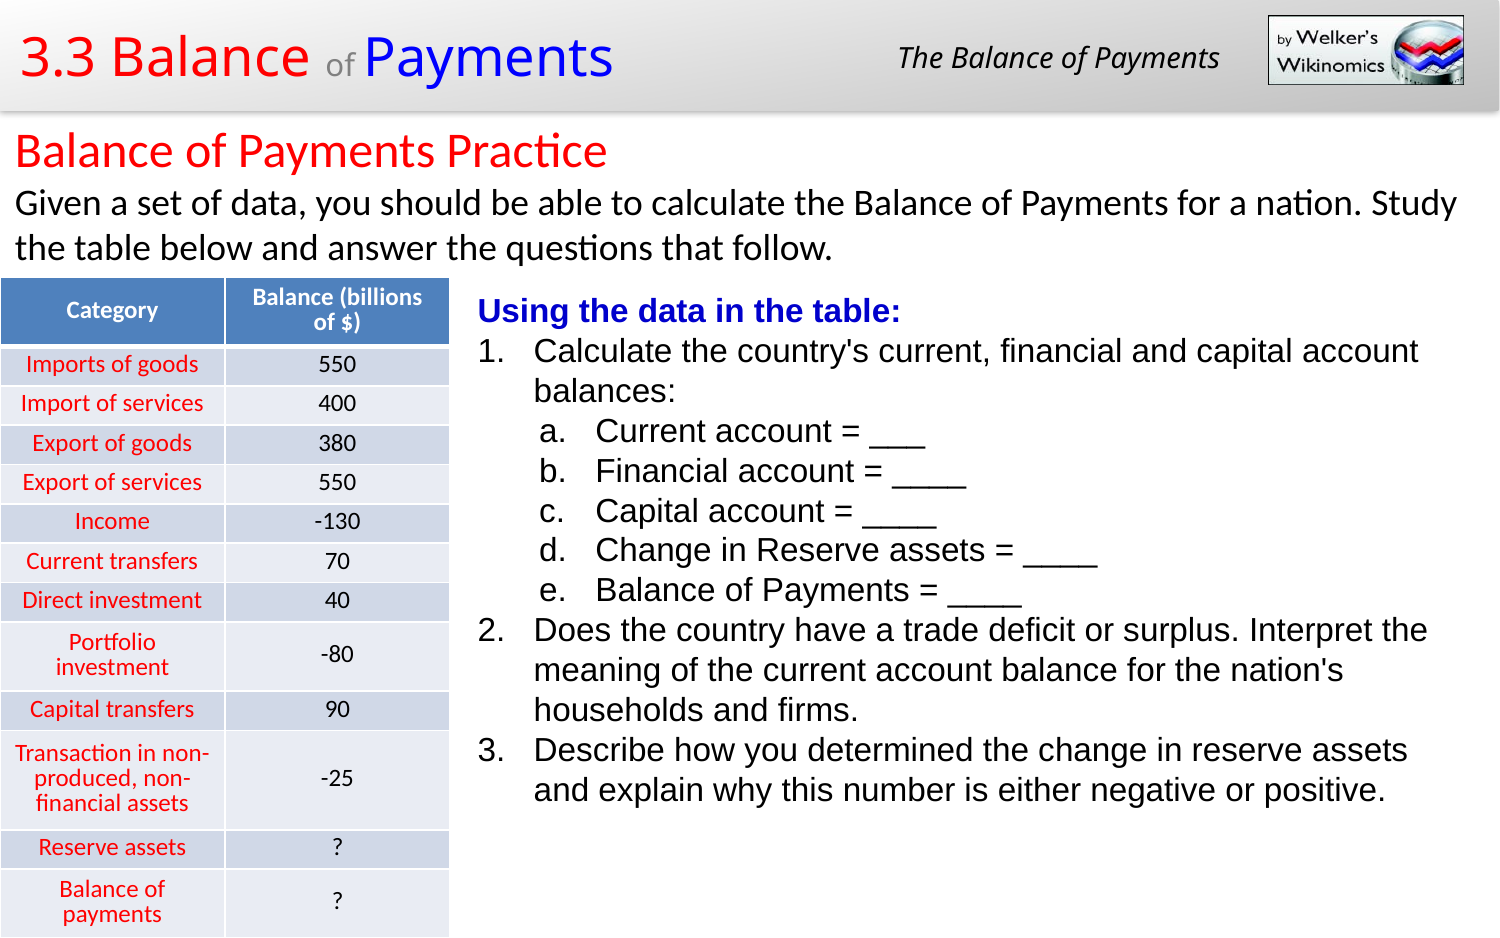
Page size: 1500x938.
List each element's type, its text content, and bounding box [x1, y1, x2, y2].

table_cell ? [226, 870, 449, 937]
table_cell -25 [226, 731, 449, 829]
table_cell Capital transfers [1, 692, 224, 730]
table_cell 380 [226, 426, 449, 464]
table_cell Income [1, 505, 224, 542]
table_cell 550 [226, 349, 449, 385]
table_cell -80 [226, 623, 449, 690]
text_box The Balance of Payments [862, 33, 1256, 81]
text_box Using the data in the table: Calculate the country's current, financial and capital account balances: Current account = ___ Financial account = ____ Capital account = ____ Change in Reserve assets = ____ Balance of Payments = ____ Does the country have a trade deficit or surplus. Interpret the meaning of the current account balance for the nation's households and firms. Describe how you determined the change in reserve assets and explain why this number is either negative or positive. [462, 281, 1488, 816]
text_box Balance of Payments Practice Given a set of data, you should be able to calculate the Balance of Payments for a nation. Study the table below and answer the questions that follow. [0, 110, 1500, 276]
table_cell 40 [226, 583, 449, 621]
table_cell Direct investment [1, 583, 224, 621]
table_cell -130 [226, 505, 449, 542]
table_cell Imports of goods [1, 349, 224, 385]
table_header Balance (billions of $) [226, 278, 449, 344]
table_cell Import of services [1, 387, 224, 424]
table_cell 90 [226, 692, 449, 730]
table_cell 70 [226, 544, 449, 582]
table_cell Transaction in non-produced, non-financial assets [1, 731, 224, 829]
table_cell 550 [226, 465, 449, 503]
table_cell Current transfers [1, 544, 224, 582]
table_cell ? [226, 831, 449, 868]
table_cell Reserve assets [1, 831, 224, 868]
picture [1268, 15, 1464, 85]
table_header Category [1, 278, 224, 344]
table_cell 400 [226, 387, 449, 424]
table_cell Portfolio investment [1, 623, 224, 690]
table_cell Export of services [1, 465, 224, 503]
table_cell Balance of payments [1, 870, 224, 937]
table_cell Export of goods [1, 426, 224, 464]
